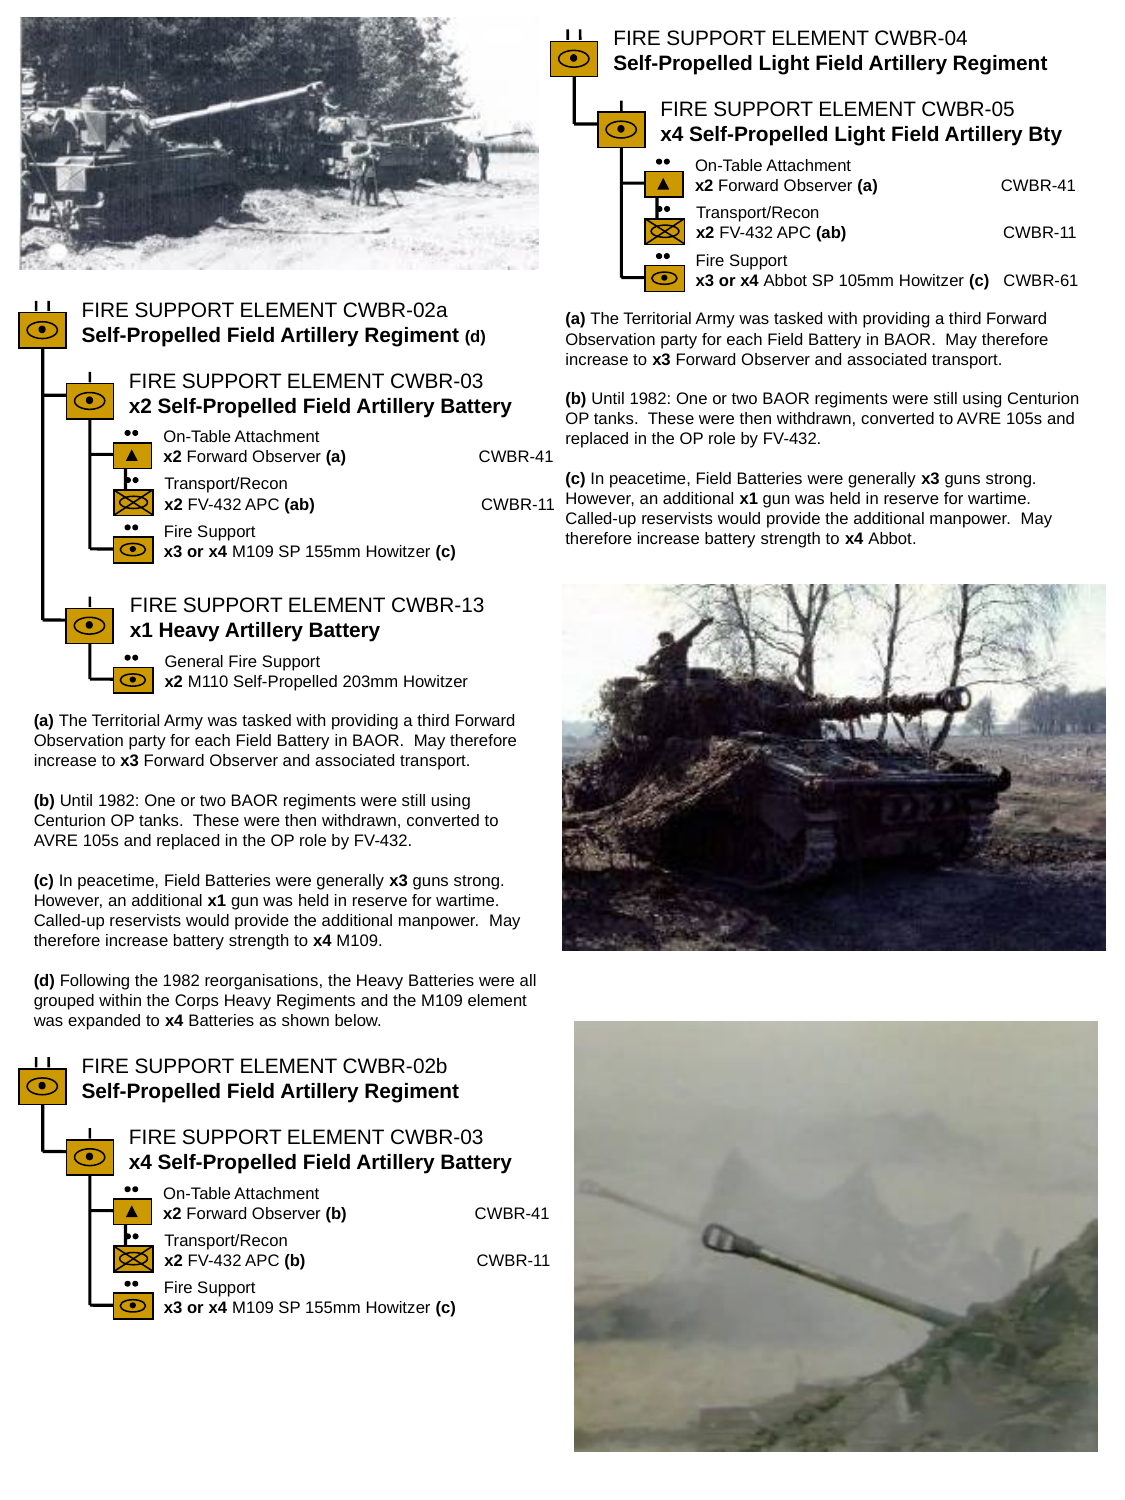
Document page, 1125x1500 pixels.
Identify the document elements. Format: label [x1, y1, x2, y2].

text_box [567, 29, 581, 40]
text_box [18, 702, 554, 1037]
picture [18, 17, 539, 270]
text_box [18, 1045, 566, 1325]
text_box [125, 655, 138, 660]
text_box [66, 584, 500, 699]
text_box [18, 289, 1106, 621]
text_box [550, 17, 1094, 297]
picture [562, 584, 1106, 951]
text_box [125, 430, 138, 436]
picture [574, 1021, 1098, 1452]
